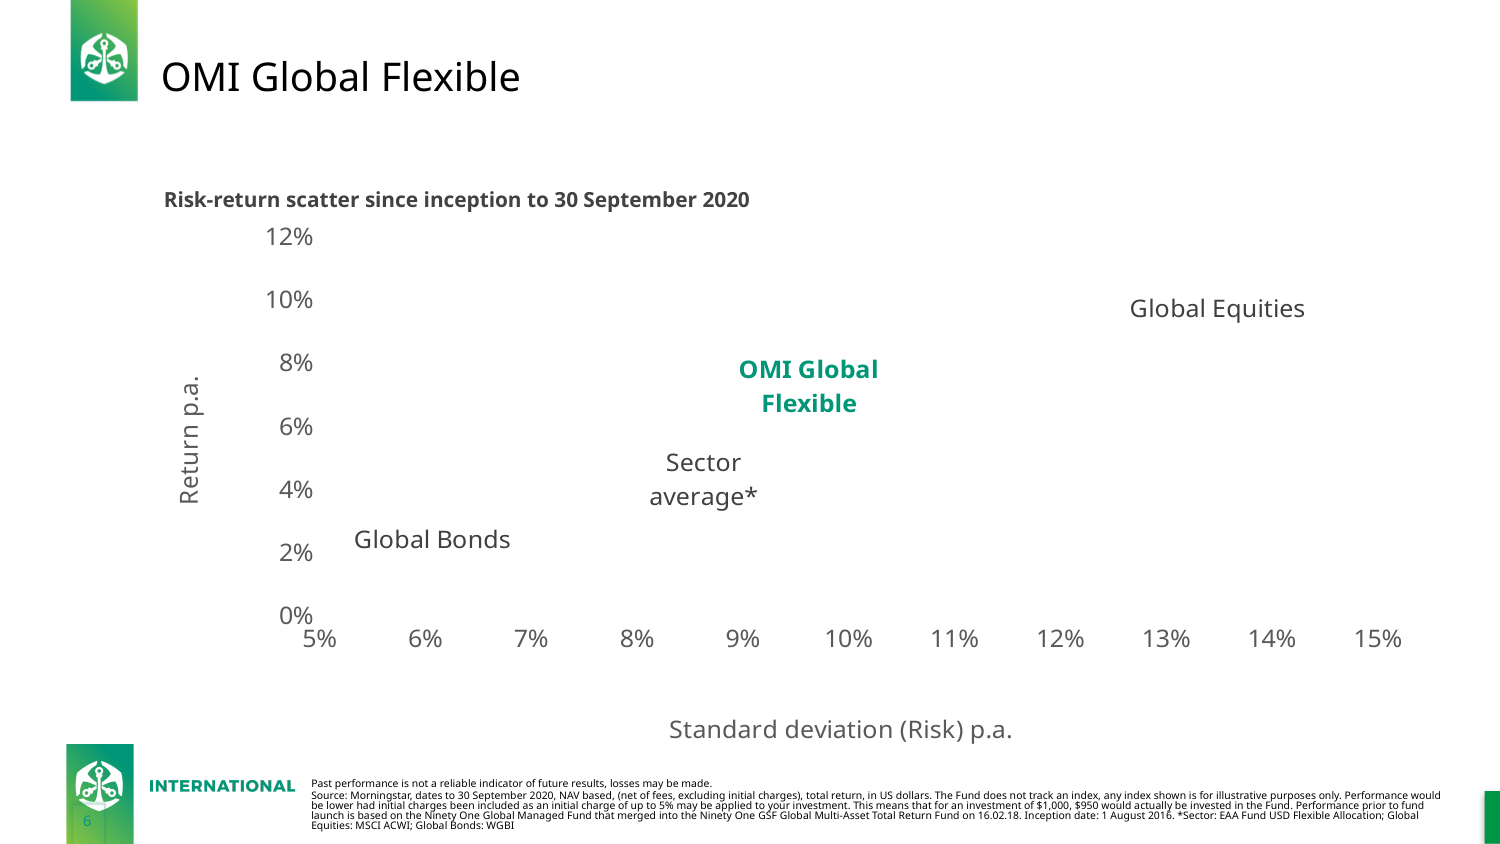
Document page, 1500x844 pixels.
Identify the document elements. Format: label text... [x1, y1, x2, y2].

slide_number 6 [60, 799, 114, 844]
chart [163, 208, 1428, 754]
picture [1, 740, 365, 844]
text_box Past performance is not a reliable indicator of future results, losses may be made. Source: Morningstar, dates to 30 September 2020, NAV based, (net of fees, excluding initial charges), total return, in US dollars. The Fund does not track an index, any index shown is for illustrative purposes only. Performance would be lower had initial charges been included as an initial charge of up to 5% may be applied to your investment. This means that for an investment of $1,000, $950 would actually be invested in the Fund. Performance prior to fund launch is based on the Ninety One Global Managed Fund that merged into the Ninety One GSF Global Multi-Asset Total Return Fund on 16.02.18. Inception date: 1 August 2016. *Sector: EAA Fund USD Flexible Allocation; Global Equities: MSCI ACWI; Global Bonds: WGBI [311, 776, 1457, 832]
text_box Risk-return scatter since inception to 30 September 2020 [163, 186, 979, 208]
title OMI Global Flexible [145, 43, 1425, 107]
picture [0, 0, 146, 107]
